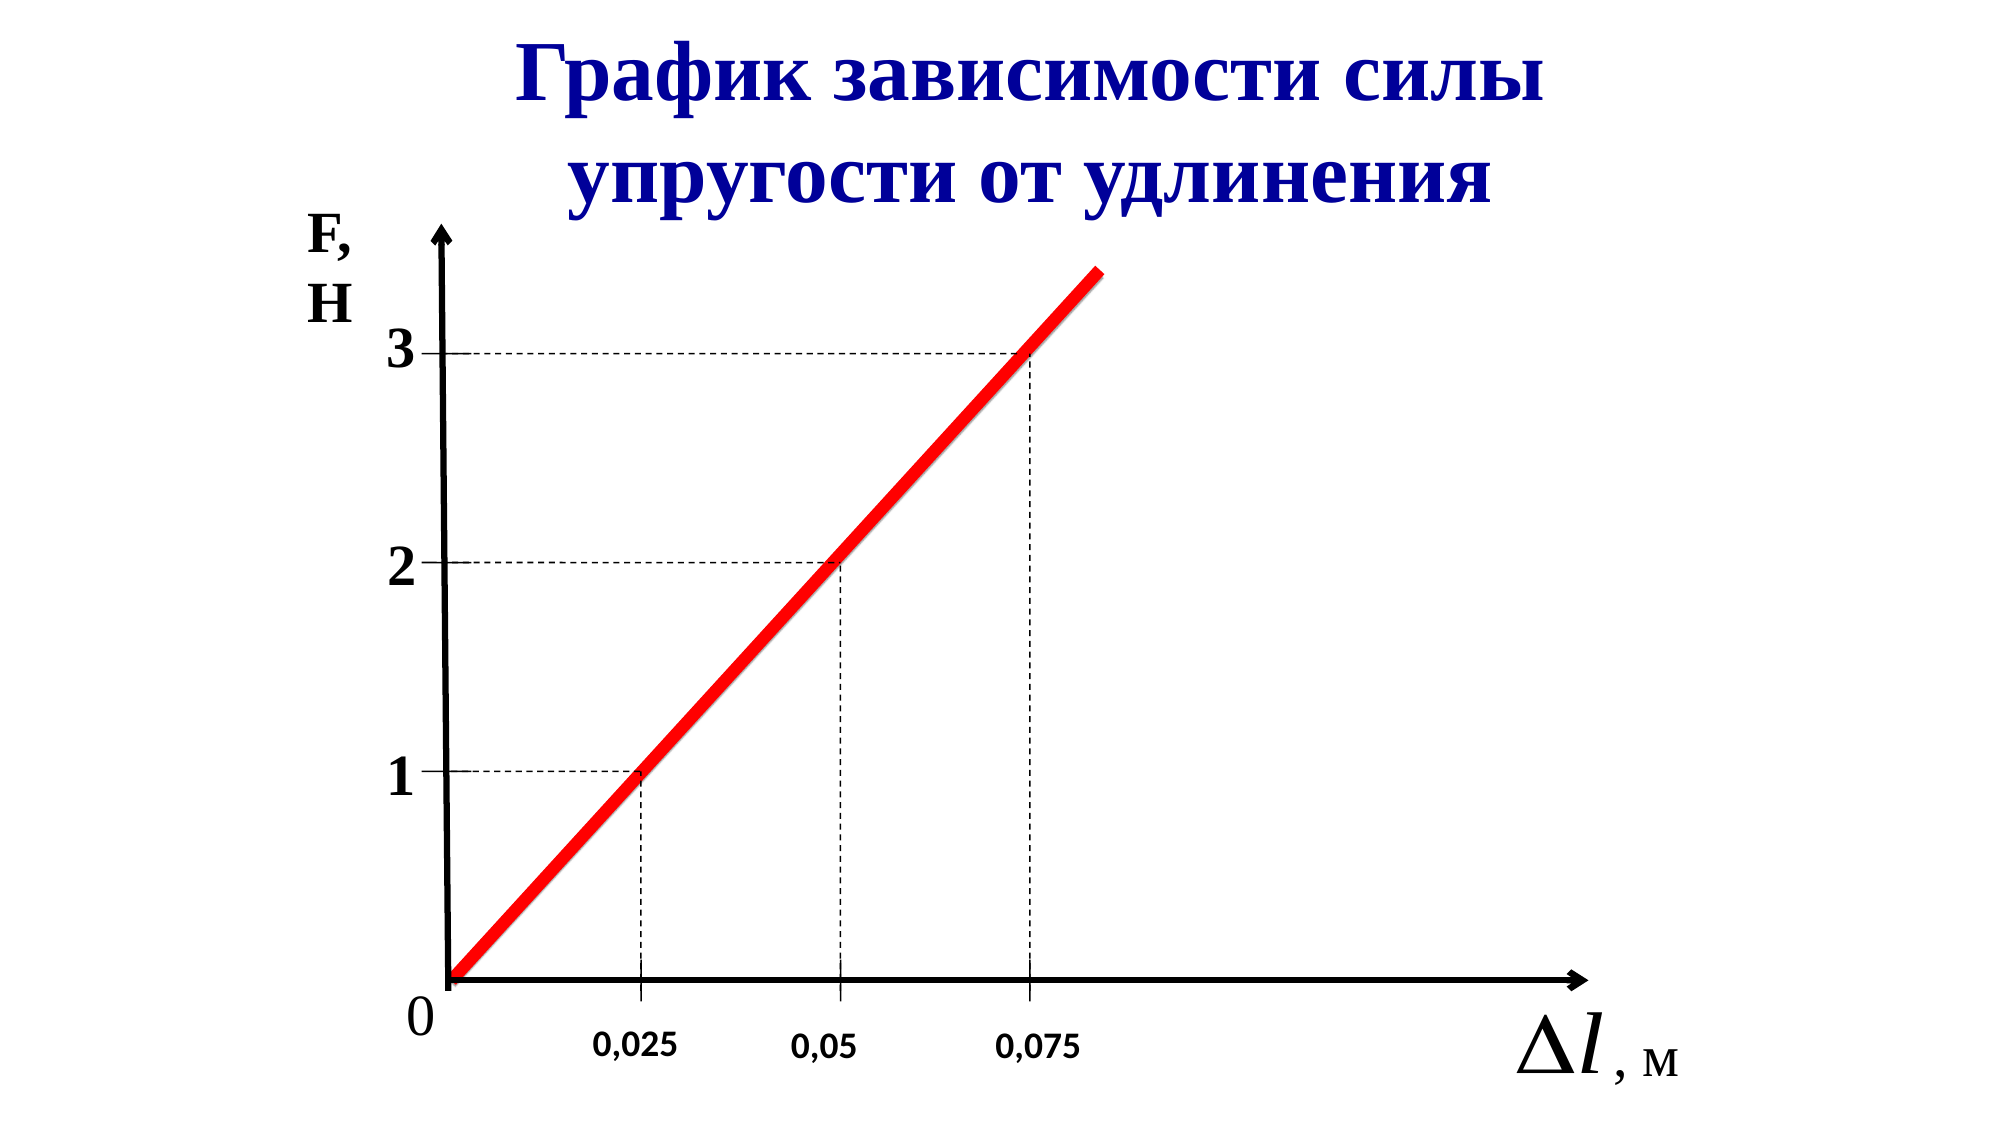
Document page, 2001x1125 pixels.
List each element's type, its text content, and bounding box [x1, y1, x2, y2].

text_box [391, 959, 1699, 1099]
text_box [292, 186, 472, 991]
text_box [472, 269, 1100, 959]
text_box График зависимости силы упругости от удлинения [501, 8, 1561, 227]
